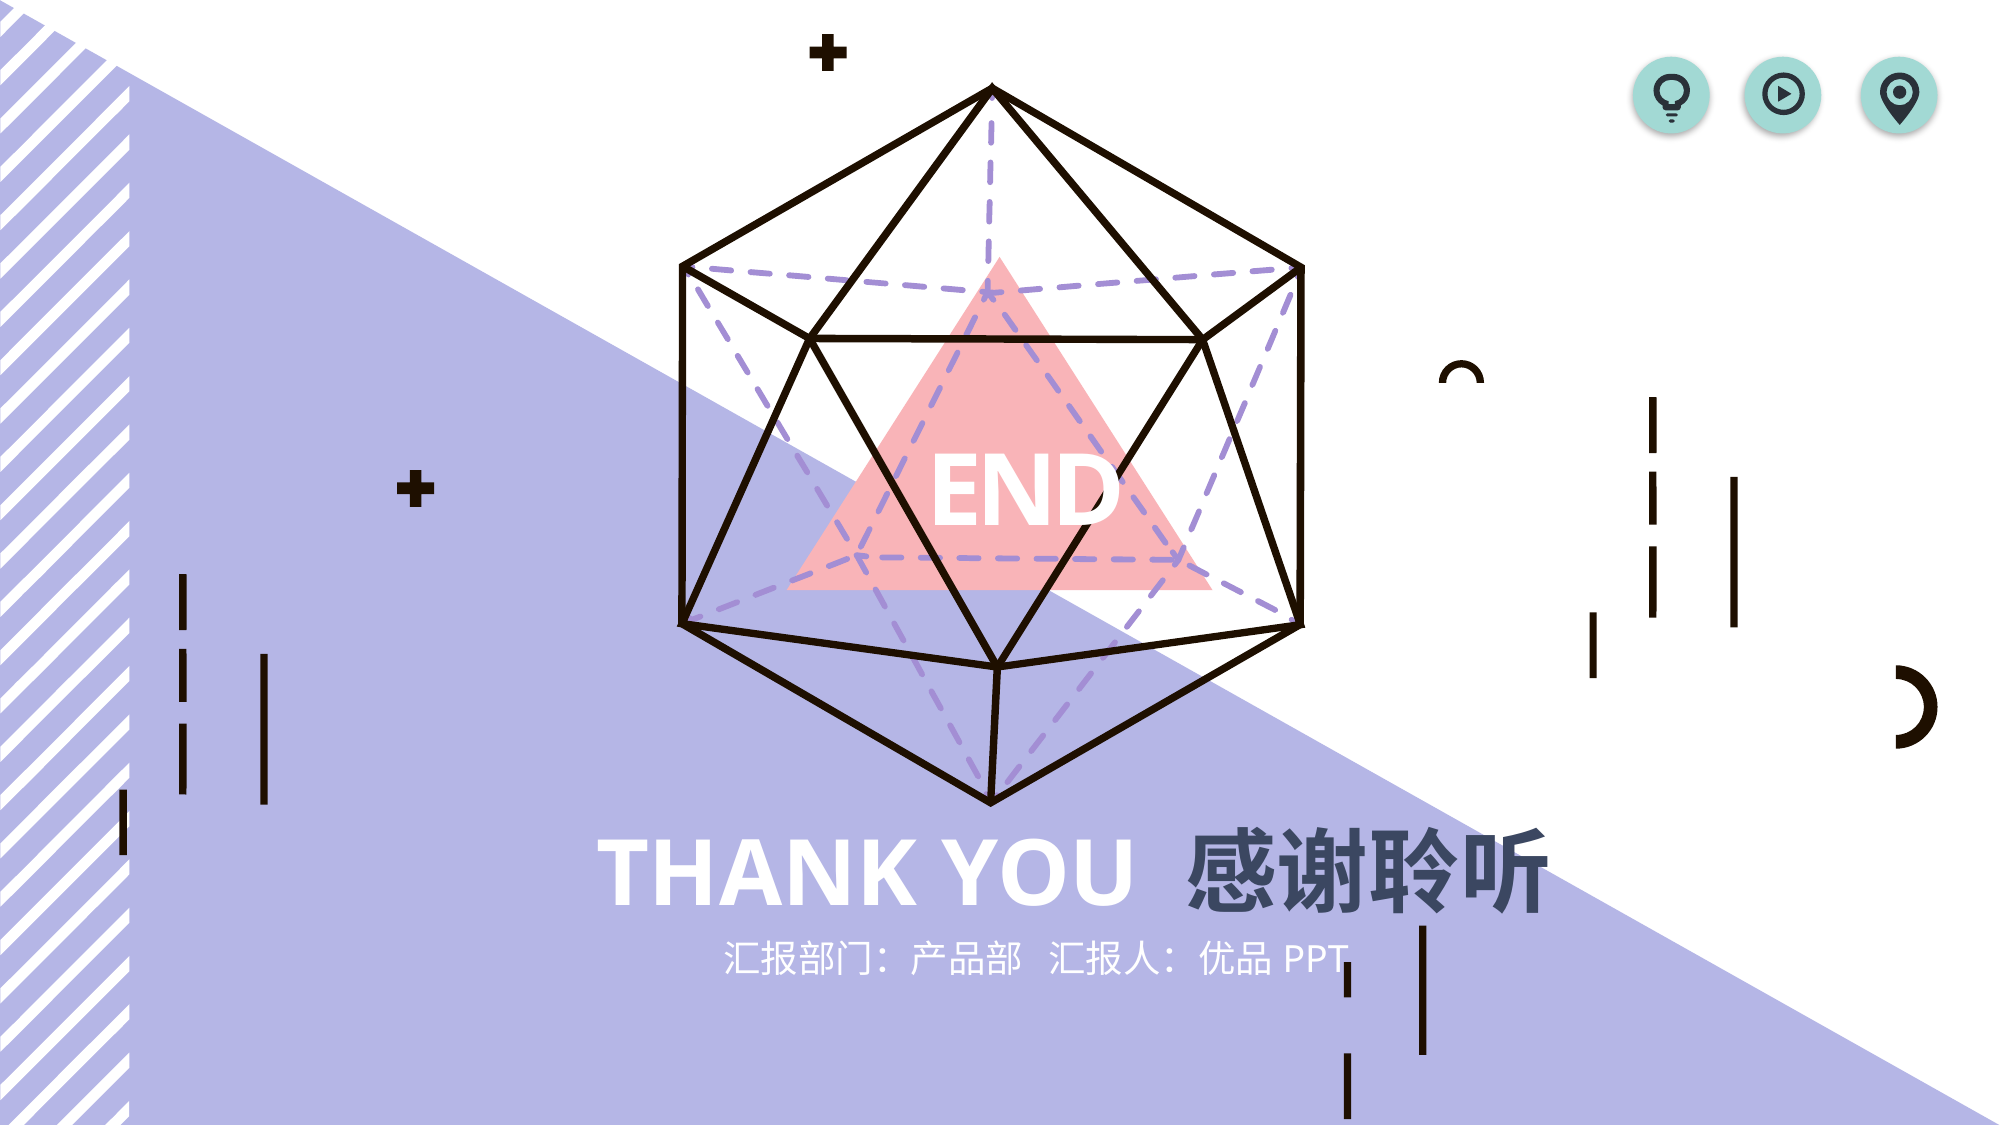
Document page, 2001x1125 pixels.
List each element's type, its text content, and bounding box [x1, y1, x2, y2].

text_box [676, 81, 1306, 808]
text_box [1860, 56, 1938, 134]
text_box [119, 573, 268, 856]
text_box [1589, 396, 1738, 679]
text_box [1895, 665, 1938, 749]
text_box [1343, 925, 1427, 1120]
text_box [1429, 881, 2000, 1125]
text_box [135, 76, 1340, 1125]
text_box [1438, 360, 1485, 383]
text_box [1744, 56, 1822, 134]
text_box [0, 2, 130, 1125]
text_box 汇报部门：产品部 汇报人：优品PPT [708, 931, 1338, 987]
text_box [397, 470, 435, 507]
text_box [809, 34, 847, 71]
text_box THANK YOU 感谢聆听 [581, 751, 1567, 931]
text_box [1632, 56, 1710, 134]
